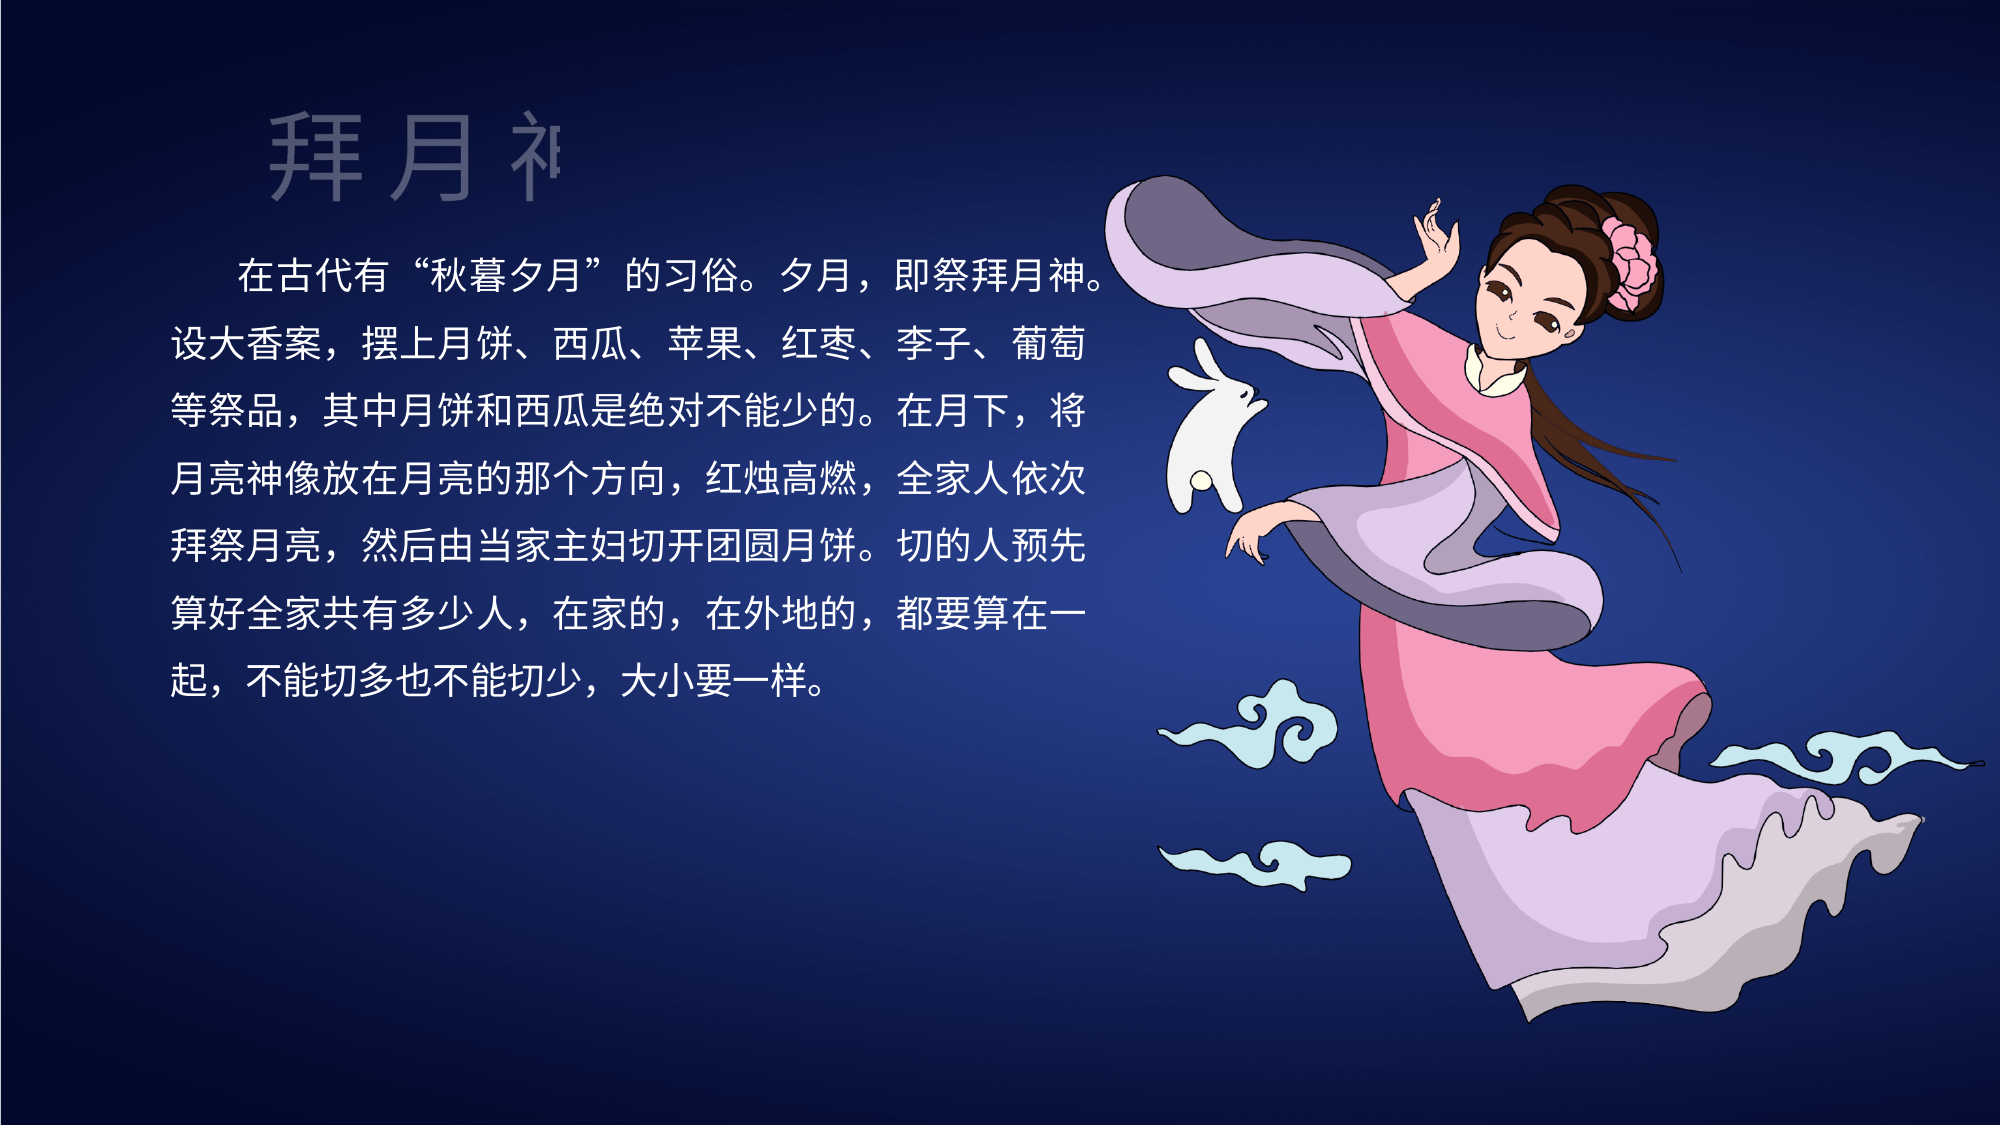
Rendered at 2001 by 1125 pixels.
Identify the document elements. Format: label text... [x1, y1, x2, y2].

picture [3, 0, 2000, 1125]
text_box 在古代有“秋暮夕月”的习俗。夕月，即祭拜月神。设大香案，摆上月饼、西瓜、苹果、红枣、李子、葡萄等祭品，其中月饼和西瓜是绝对不能少的。在月下，将月亮神像放在月亮的那个方向，红烛高燃，全家人依次拜祭月亮，然后由当家主妇切开团圆月饼。切的人预先算好全家共有多少人，在家的，在外地的，都要算在一起，不能切多也不能切少，大小要一样。 [155, 222, 436, 710]
text_box 拜月神 [182, 101, 436, 221]
